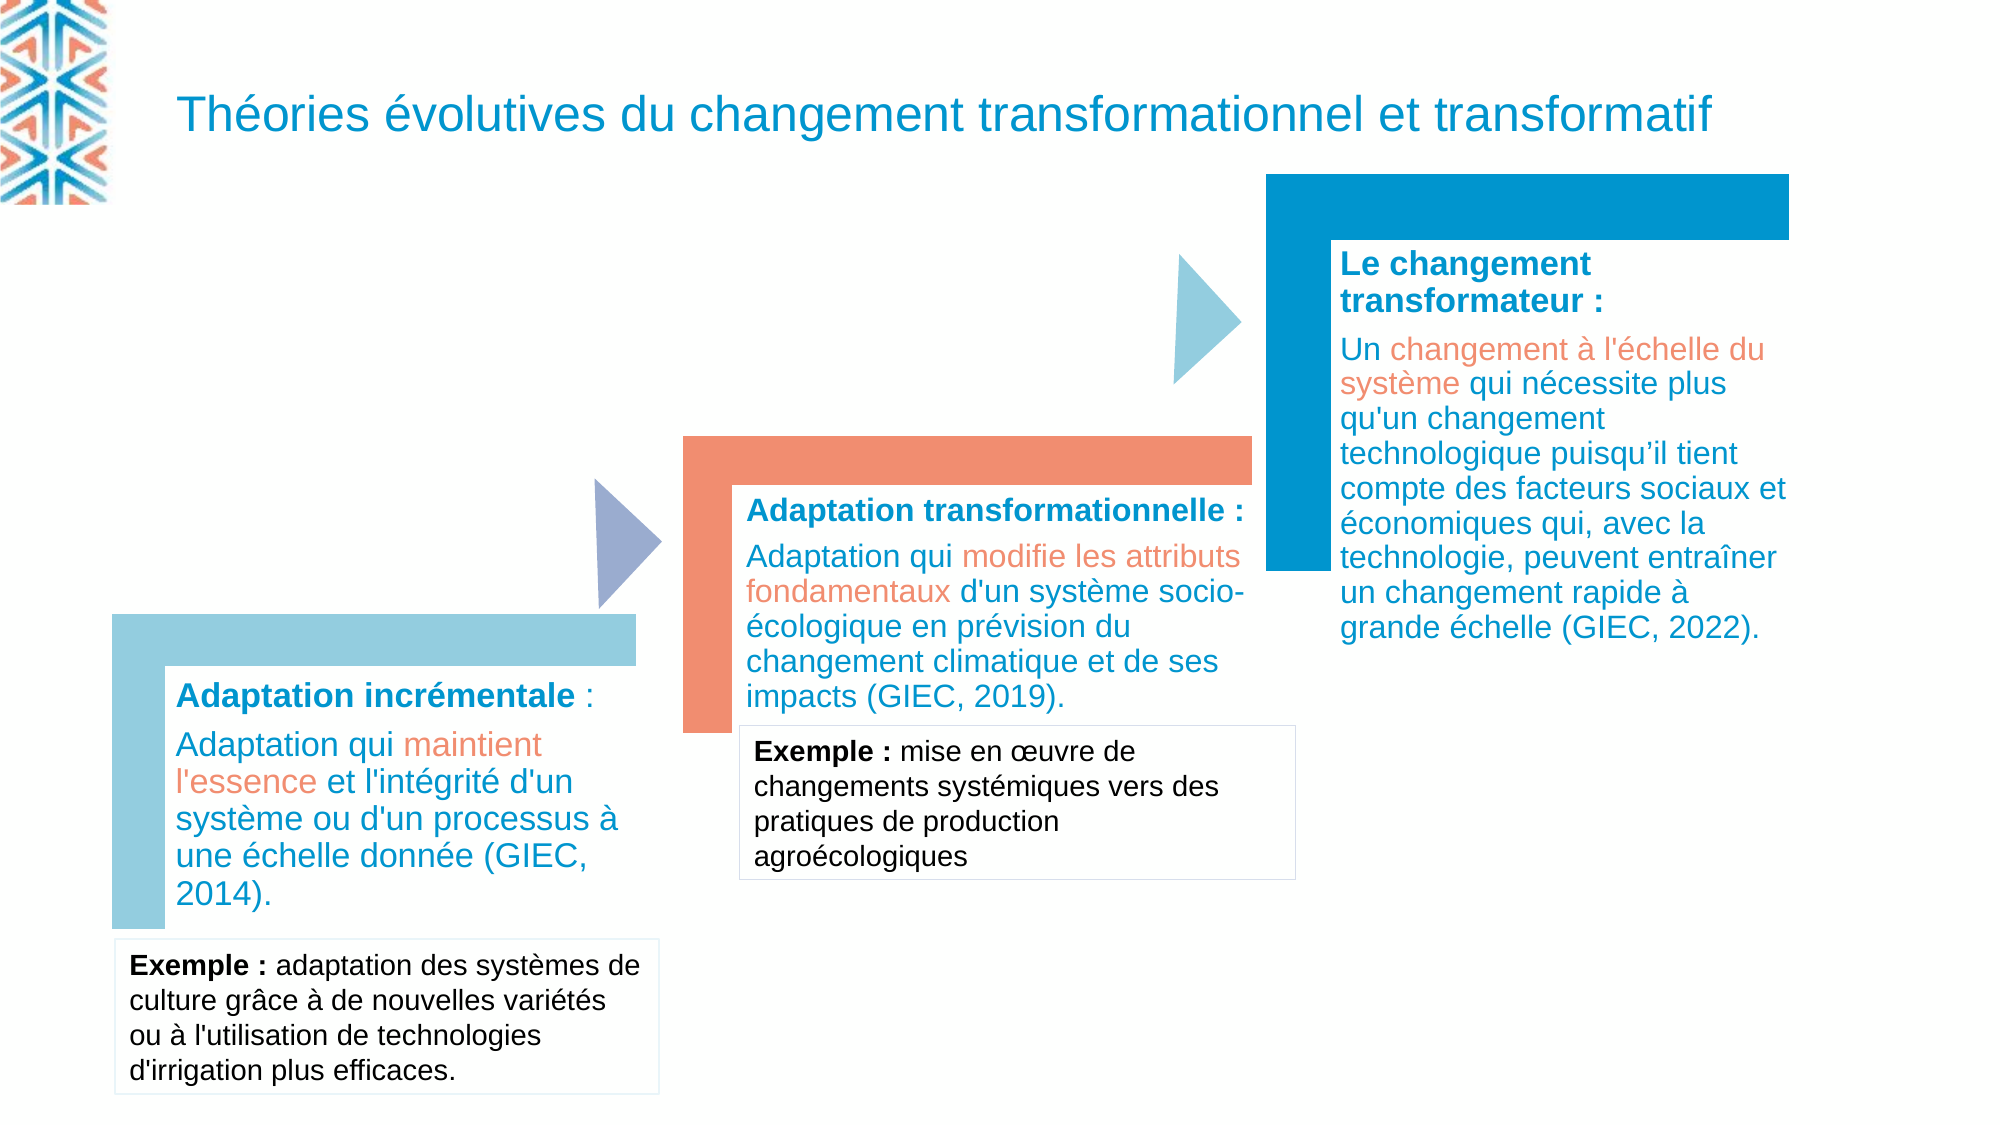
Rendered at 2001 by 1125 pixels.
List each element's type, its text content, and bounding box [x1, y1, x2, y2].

title Théories évolutives du changement transformationnel et transformatif [161, 52, 1922, 150]
text_box Exemple : adaptation des systèmes de culture grâce à de nouvelles variétés ou à l'utilisation de technologies d'irrigation plus efficaces. [114, 939, 659, 1094]
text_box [137, 170, 1817, 1092]
picture [1, 0, 115, 204]
